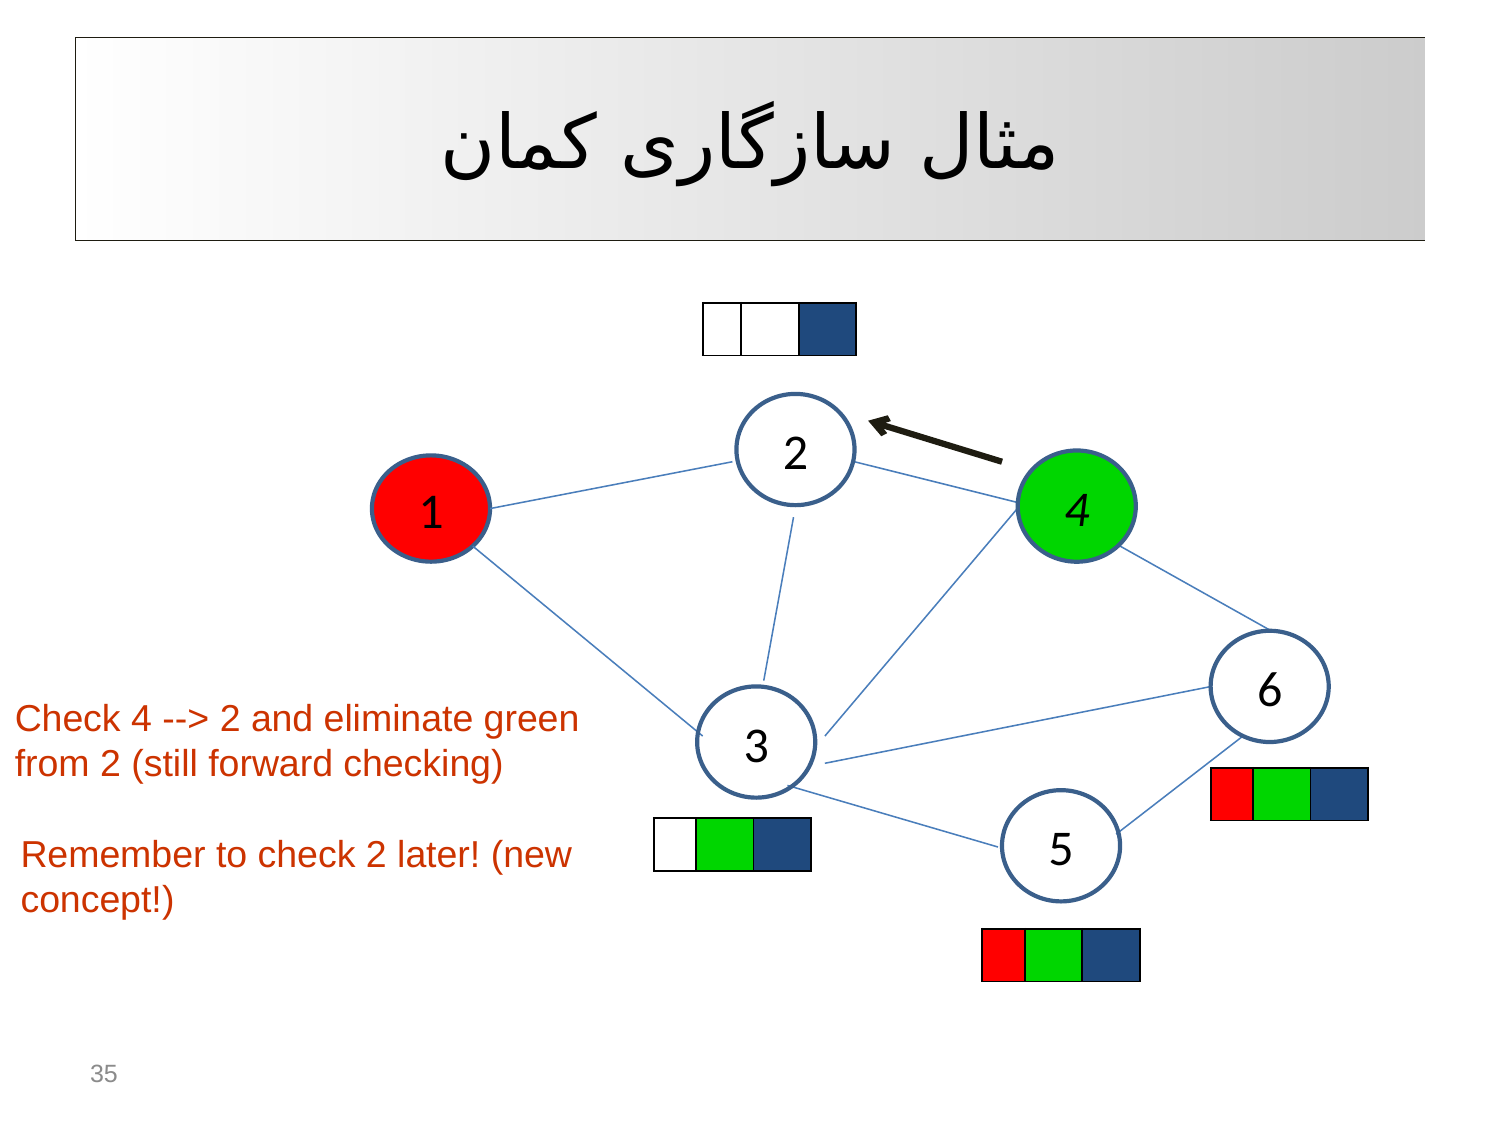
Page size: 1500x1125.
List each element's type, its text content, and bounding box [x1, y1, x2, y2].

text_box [489, 461, 733, 509]
table_header [1247, 769, 1252, 820]
text_box 4 [1025, 448, 1138, 564]
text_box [824, 686, 1211, 764]
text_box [854, 461, 1022, 504]
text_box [763, 516, 794, 681]
text_box 5 [1000, 788, 1123, 904]
table_header [704, 304, 740, 355]
text_box 3 [695, 684, 818, 800]
text_box Check 4 --> 2 and eliminate green from 2 (still forward checking) [0, 686, 656, 792]
table_header [754, 819, 810, 870]
table_header [697, 819, 753, 870]
text_box 6 [1208, 629, 1331, 745]
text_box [824, 503, 1022, 686]
table_header [800, 304, 855, 355]
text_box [787, 785, 999, 848]
title مثال سازگاری کمان [75, 37, 1425, 241]
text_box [867, 420, 1003, 463]
text_box 2 [734, 391, 857, 508]
table_header [742, 304, 798, 355]
text_box Remember to check 2 later! (new concept!) [5, 822, 662, 927]
table_header [983, 930, 1024, 981]
table_header [1026, 930, 1081, 981]
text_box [472, 545, 703, 737]
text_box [1115, 736, 1243, 835]
table_header [655, 819, 695, 870]
text_box 1 [369, 453, 492, 564]
table_header [1083, 930, 1139, 981]
slide_number 35 [75, 1042, 425, 1103]
table_header [1254, 769, 1310, 820]
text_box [1119, 545, 1272, 632]
table_header [1311, 769, 1367, 820]
